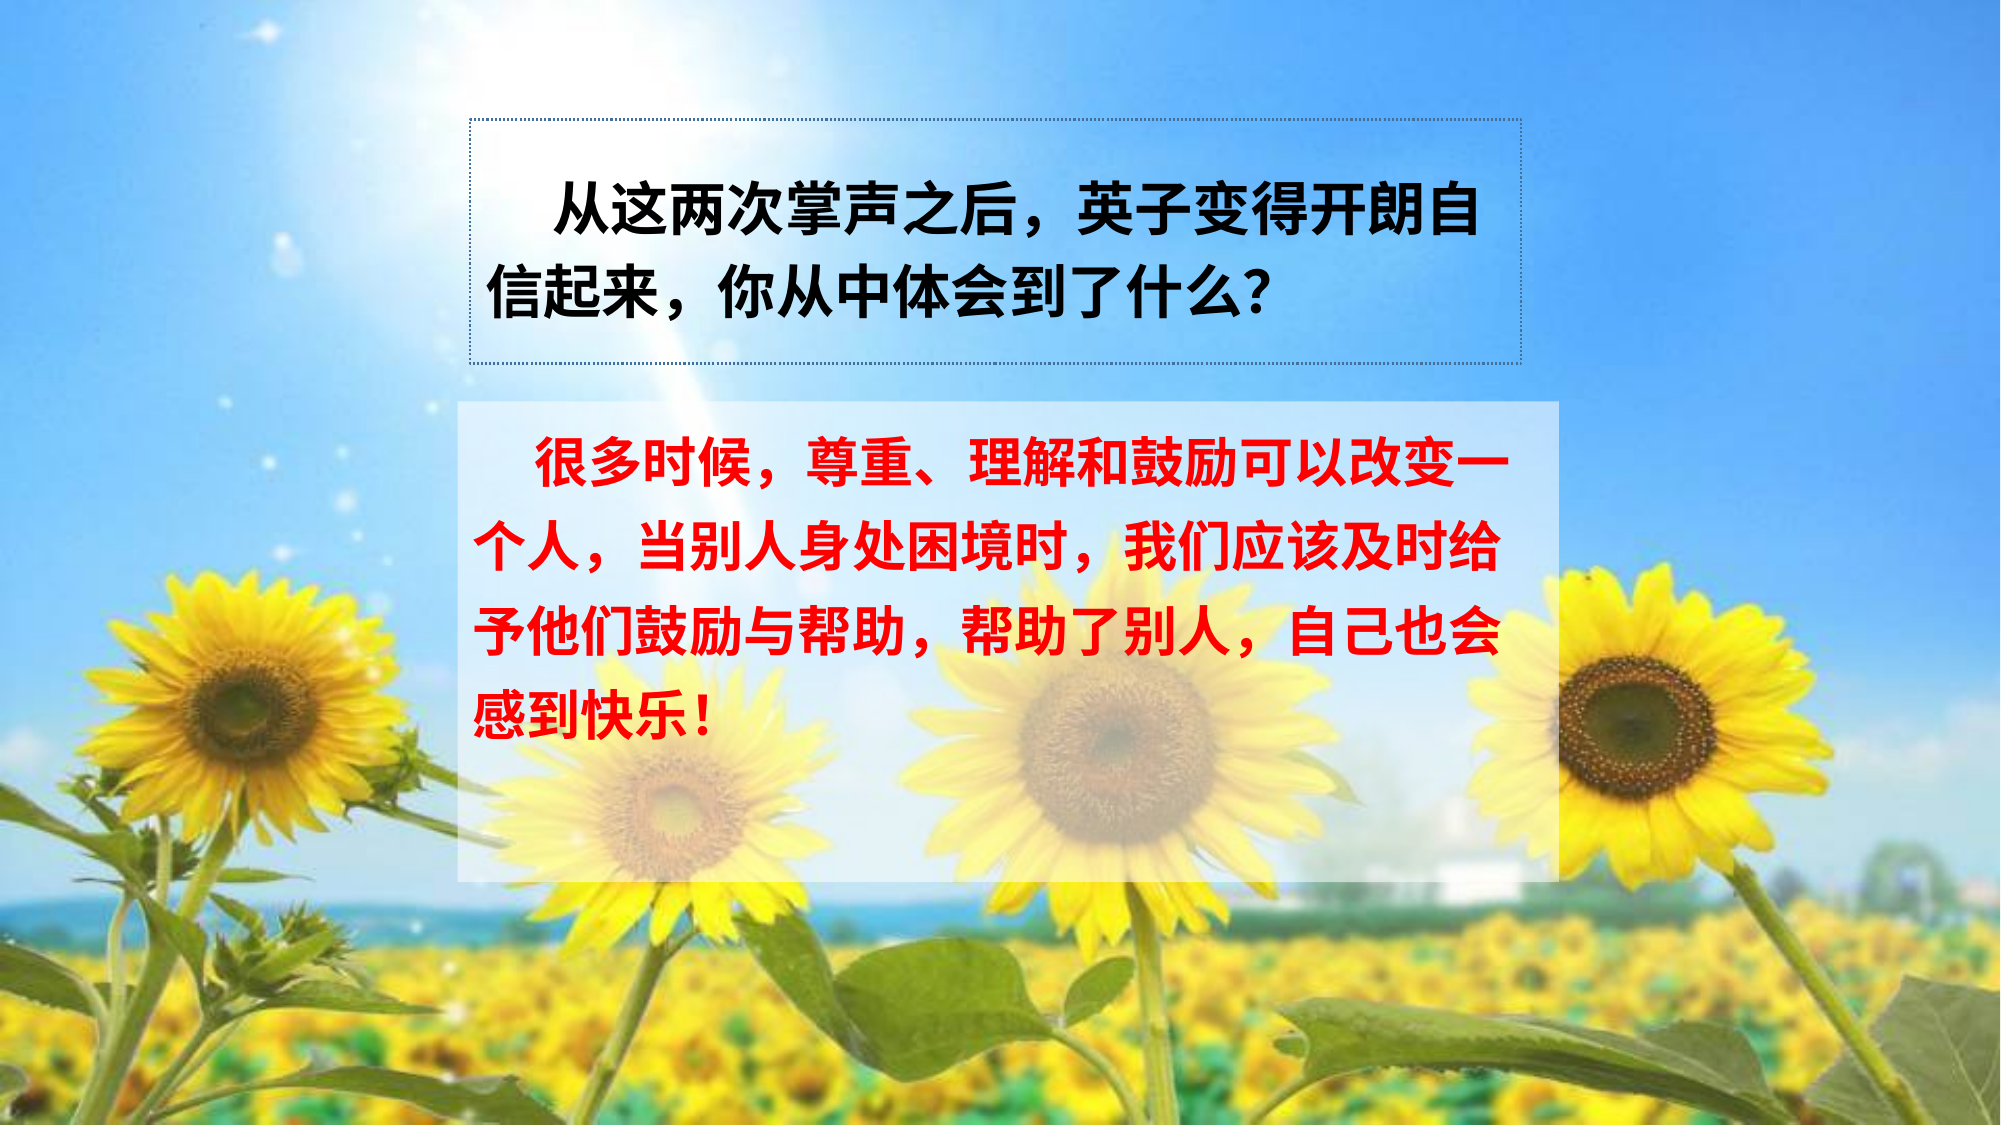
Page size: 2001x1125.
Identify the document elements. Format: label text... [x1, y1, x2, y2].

text_box 很多时候，尊重、理解和鼓励可以改变一个人，当别人身处困境时，我们应该及时给予他们鼓励与帮助，帮助了别人，自己也会感到快乐！ [457, 401, 1559, 883]
text_box 从这两次掌声之后，英子变得开朗自信起来，你从中体会到了什么？ [470, 119, 1521, 364]
picture [0, 0, 2001, 1125]
